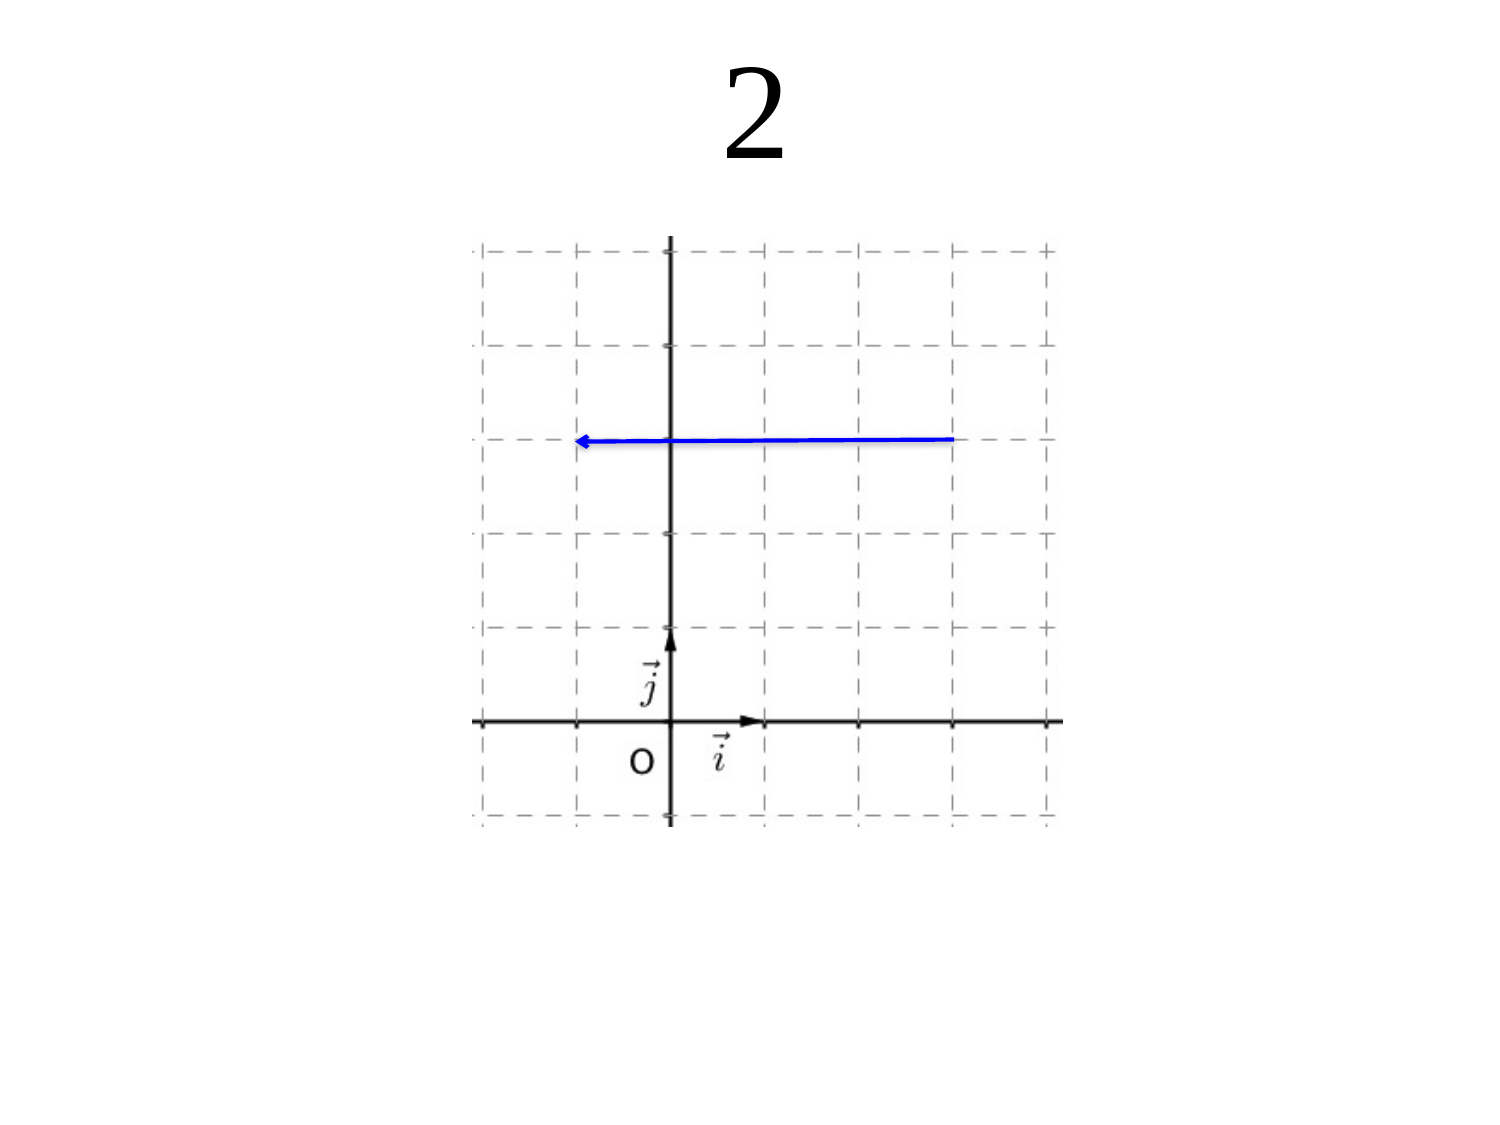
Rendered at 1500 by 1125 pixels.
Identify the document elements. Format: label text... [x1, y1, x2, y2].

picture [472, 235, 1064, 827]
text_box 2 [5, 0, 1500, 208]
